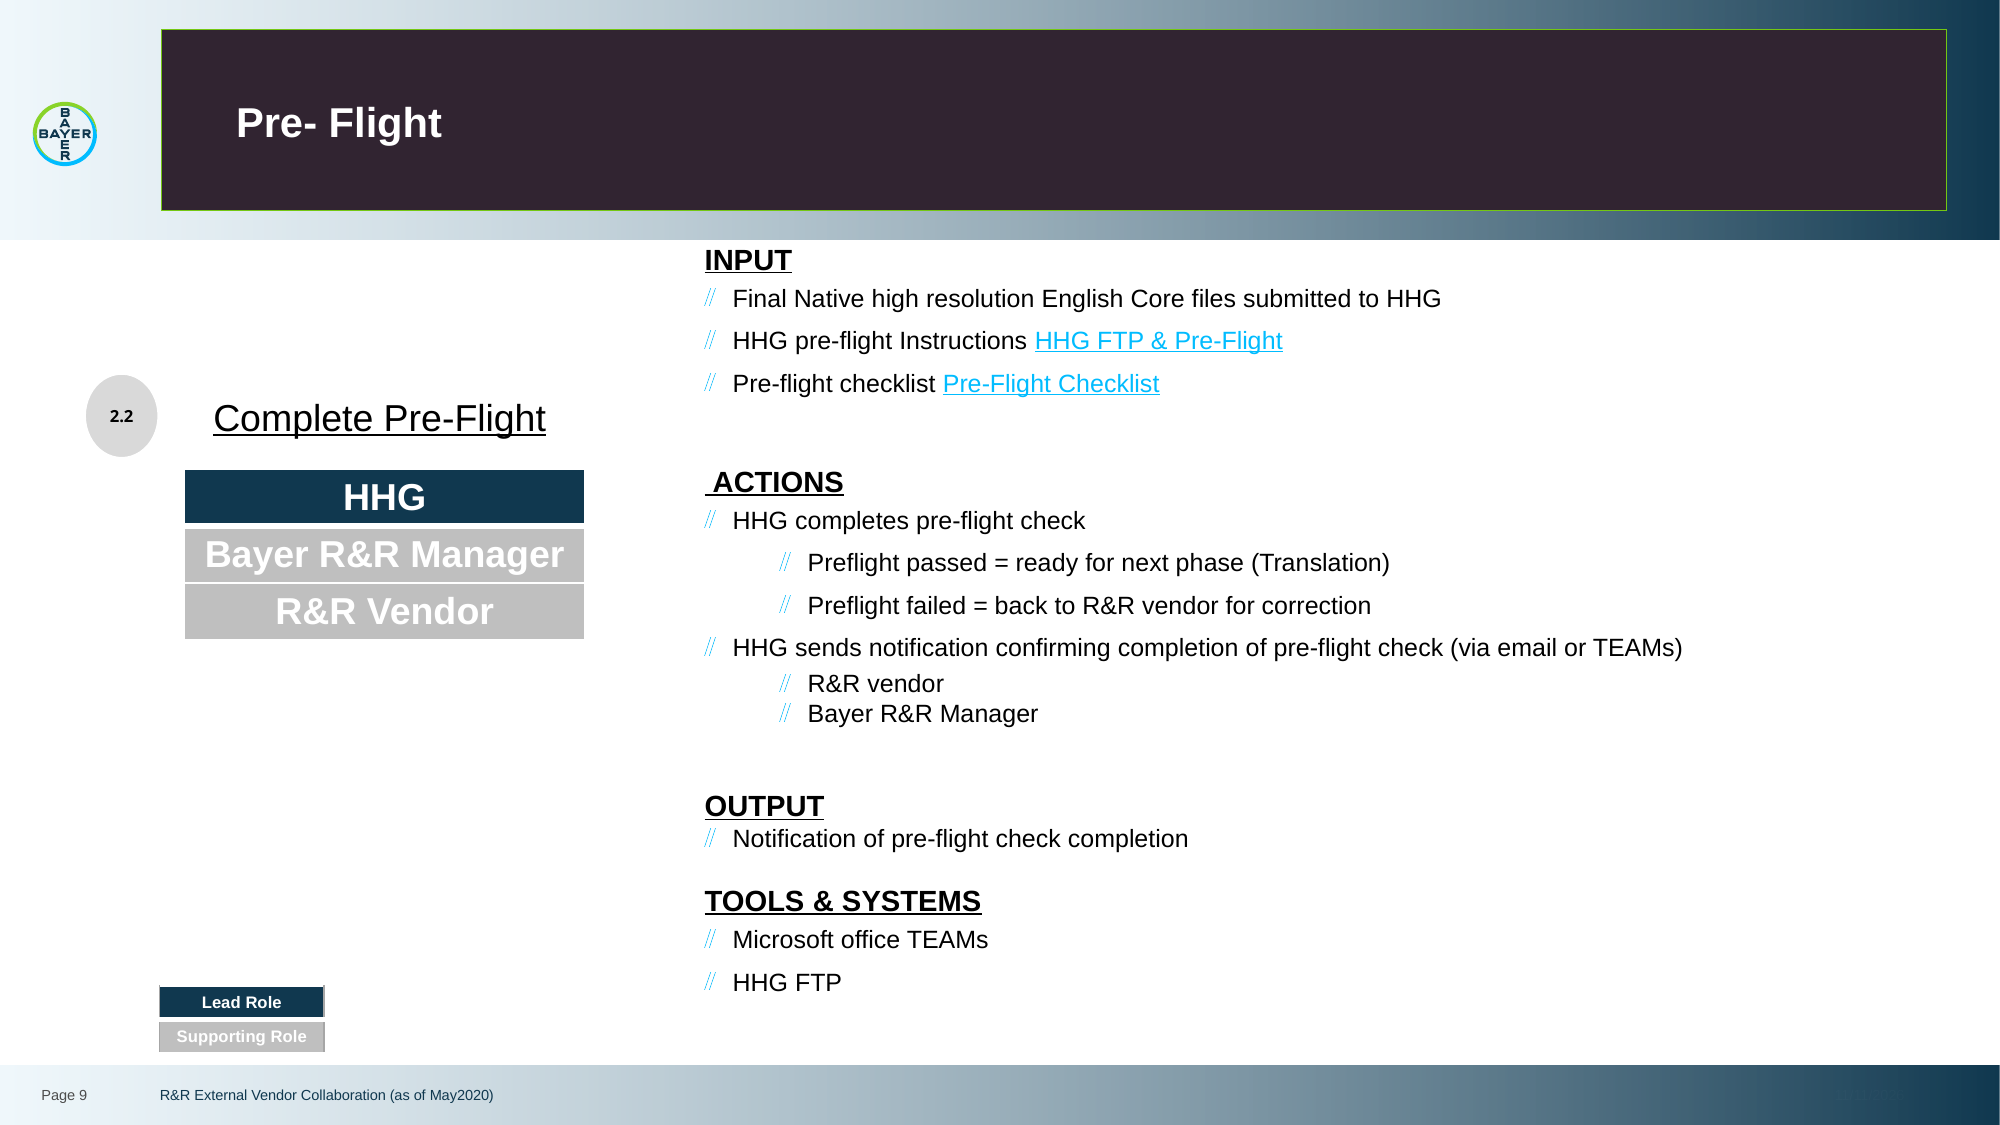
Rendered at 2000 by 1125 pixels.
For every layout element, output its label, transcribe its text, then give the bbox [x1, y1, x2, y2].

picture [64, 105, 81, 111]
picture [704, 929, 716, 948]
picture [704, 330, 716, 349]
picture [779, 703, 791, 722]
picture [704, 288, 716, 306]
table_cell R&R Vendor [185, 584, 584, 639]
text_box INPUT Final Native high resolution English Core files submitted to HHG HHG pre-flight Instructions HHG FTP & Pre-Flight Pre-flight checklist Pre-Flight Checklist ACTIONS HHG completes pre-flight check Preflight passed = ready for next phase (Translation) Preflight failed = back to R&R vendor for correction HHG sends notification confirming completion of pre-flight check (via email or TEAMs) R&R vendor Bayer R&R Manager OUTPUT Notification of pre-flight check completion TOOLS & SYSTEMS Microsoft office TEAMs HHG FTP [704, 240, 1905, 1125]
footer R&R External Vendor Collaboration (as of May2020) [159, 1085, 704, 1104]
picture [779, 552, 791, 571]
picture [704, 510, 716, 528]
picture [704, 828, 716, 847]
table_header Lead Role [160, 987, 323, 1017]
picture [779, 674, 791, 692]
picture [704, 972, 716, 990]
text_box Complete Pre-Flight [83, 394, 676, 469]
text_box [83, 372, 160, 460]
picture [779, 595, 791, 613]
picture [704, 637, 716, 656]
table_header HHG [185, 470, 584, 523]
slide_number Page 9 [32, 1085, 97, 1104]
table_cell Bayer R&R Manager [185, 529, 584, 582]
title Pre- Flight [161, 29, 1947, 211]
picture [704, 373, 716, 391]
table_cell Supporting Role [160, 1022, 323, 1052]
